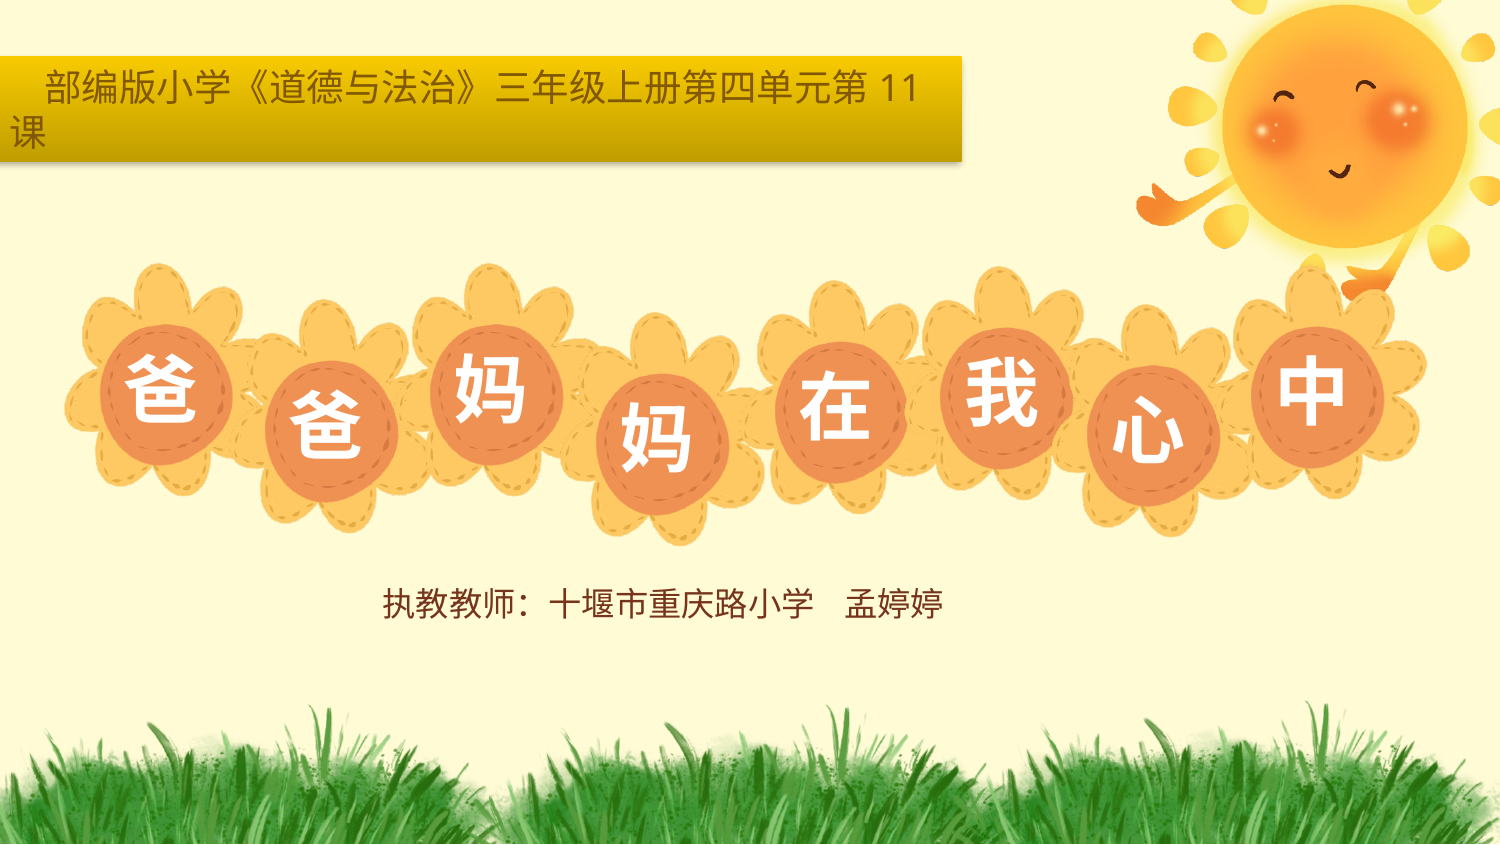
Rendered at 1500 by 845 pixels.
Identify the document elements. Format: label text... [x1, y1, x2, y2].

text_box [545, 297, 786, 557]
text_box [49, 247, 290, 508]
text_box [1037, 288, 1277, 549]
text_box 部编版小学《道德与法治》三年级上册第四单元第11课 [0, 56, 962, 162]
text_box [725, 265, 965, 525]
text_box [1200, 250, 1441, 510]
picture [1076, 0, 1500, 384]
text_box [0, 478, 1500, 844]
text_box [380, 247, 620, 508]
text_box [215, 284, 455, 544]
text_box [890, 251, 1131, 511]
